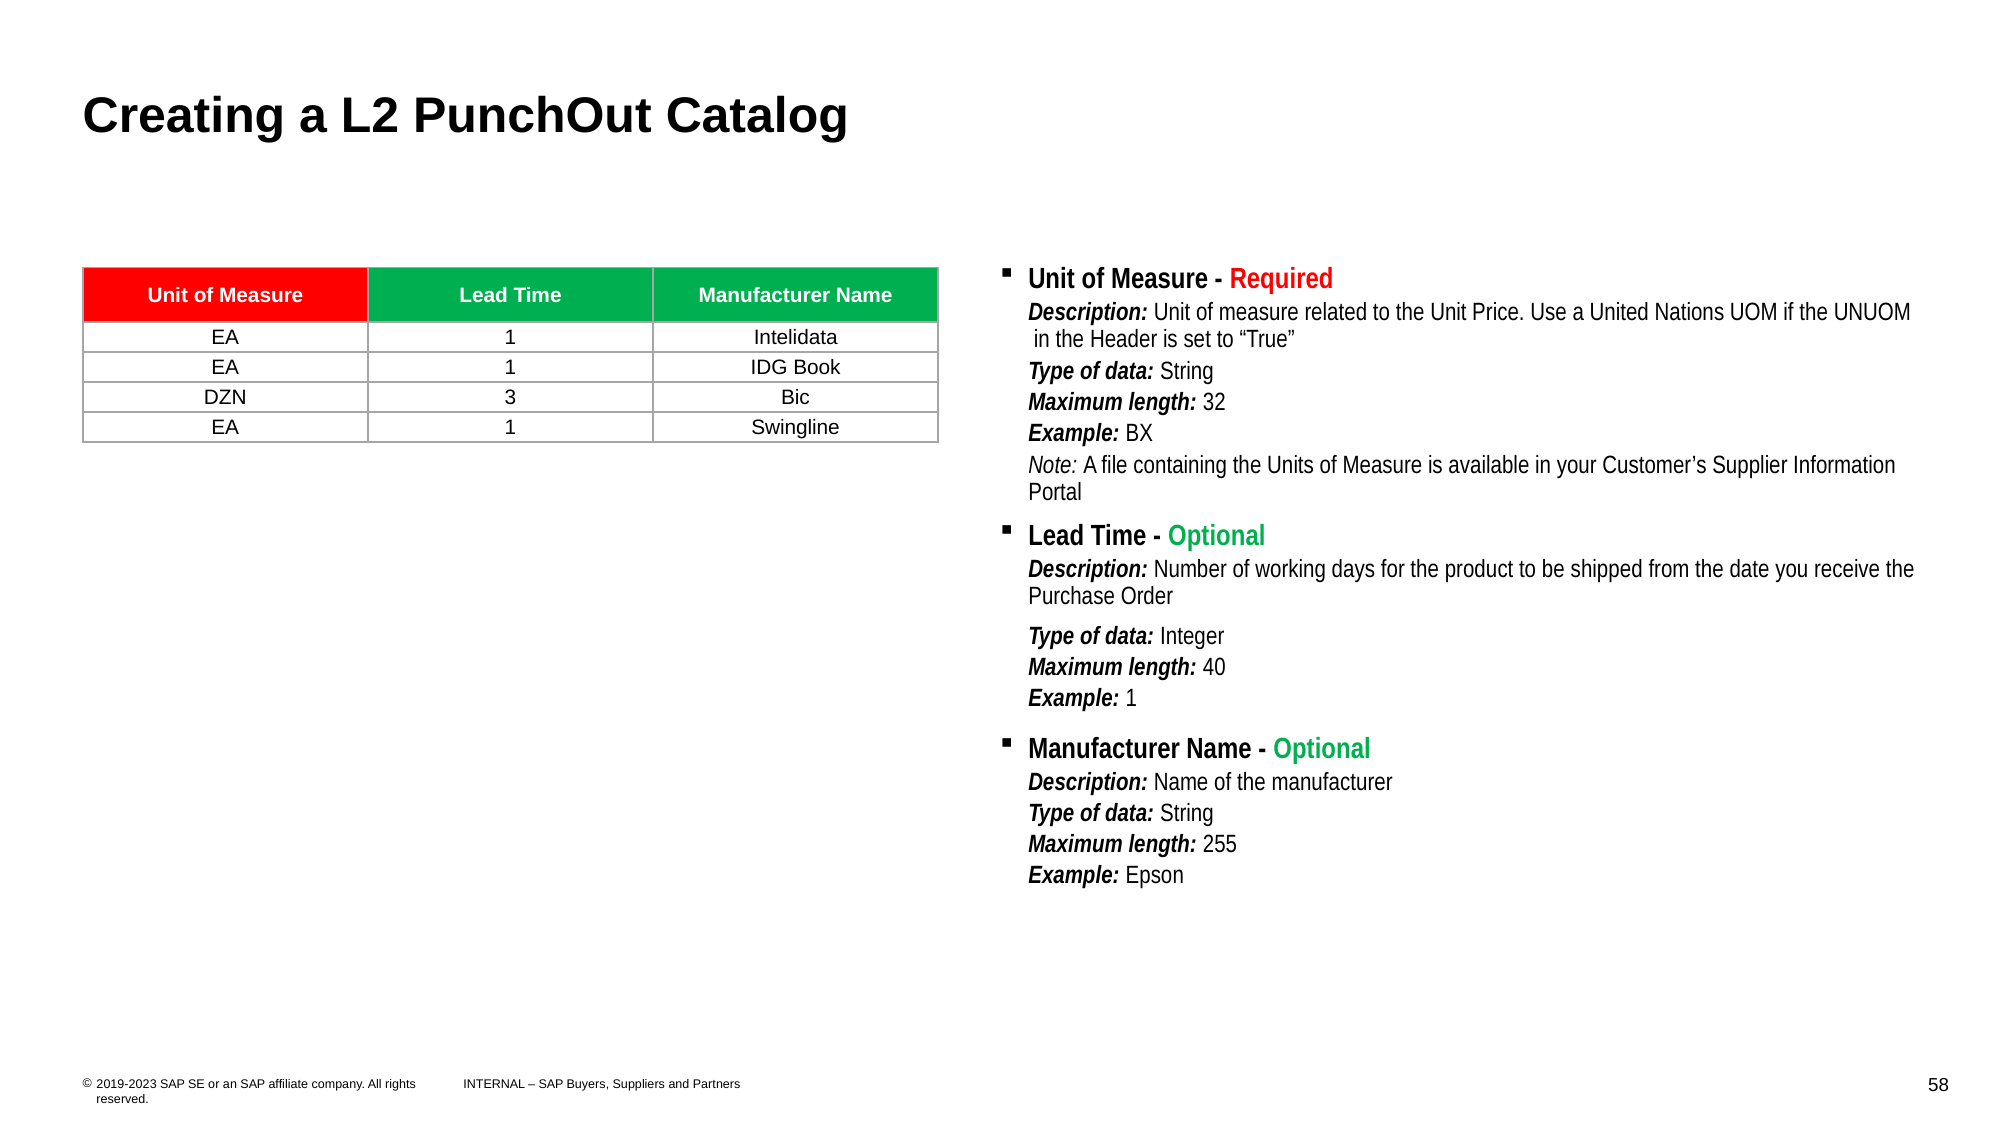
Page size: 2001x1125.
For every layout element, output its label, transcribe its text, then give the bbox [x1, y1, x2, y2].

table_cell EA [84, 353, 367, 381]
table_header Lead Time [369, 268, 652, 321]
table_cell DZN [84, 383, 367, 411]
title Creating a L2 PunchOut Catalog [82, 82, 1918, 144]
table_cell EA [84, 323, 367, 351]
table_cell Bic [654, 383, 937, 411]
table_cell Intelidata [654, 323, 937, 351]
table_cell 3 [369, 383, 652, 411]
table_header Manufacturer Name [654, 268, 937, 321]
table_cell EA [84, 413, 367, 441]
table_cell IDG Book [654, 353, 937, 381]
text_box Unit of Measure - Required Description: Unit of measure related to the Unit Price. Use a United Nations UOM if the UNUOM in the Header is set to “True” Type of data: String Maximum length: 32 Example: BX Note: A file containing the Units of Measure is available in your Customer’s Supplier Information Portal Lead Time - Optional Description: Number of working days for the product to be shipped from the date you receive the Purchase Order Type of data: Integer Maximum length: 40 Example: 1 Manufacturer Name - Optional Description: Name of the manufacturer Type of data: String Maximum length: 255 Example: Epson [1000, 267, 1918, 890]
table_cell 1 [369, 323, 652, 351]
table_cell Swingline [654, 413, 937, 441]
table_cell 1 [369, 353, 652, 381]
table_cell 1 [369, 413, 652, 441]
table_header Unit of Measure [84, 268, 367, 321]
